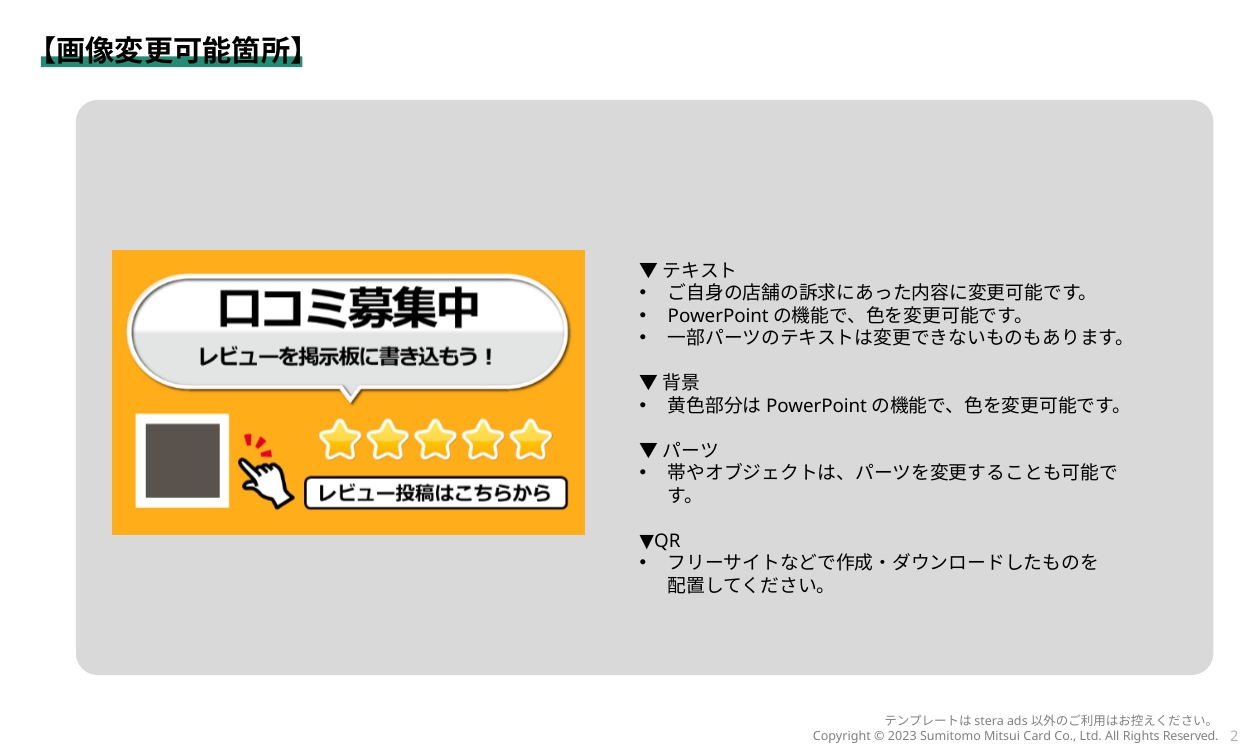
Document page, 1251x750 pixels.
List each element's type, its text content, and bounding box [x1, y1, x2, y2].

picture [112, 250, 586, 535]
slide_number 1 [951, 726, 1239, 744]
text_box ▼テキスト ご自身の店舗の訴求にあった内容に変更可能です。 PowerPointの機能で、色を変更可能です。 一部パーツのテキストは変更できないものもあります。 ▼背景 黄色部分はPowerPointの機能で、色を変更可能です。 ▼パーツ 帯やオブジェクトは、パーツを変更することも可能です。 ▼QR フリーサイトなどで作成・ダウンロードしたものを 配置してください。 [624, 250, 1163, 604]
text_box [73, 97, 1216, 678]
text_box 【画像変更可能箇所】 [12, 24, 412, 75]
